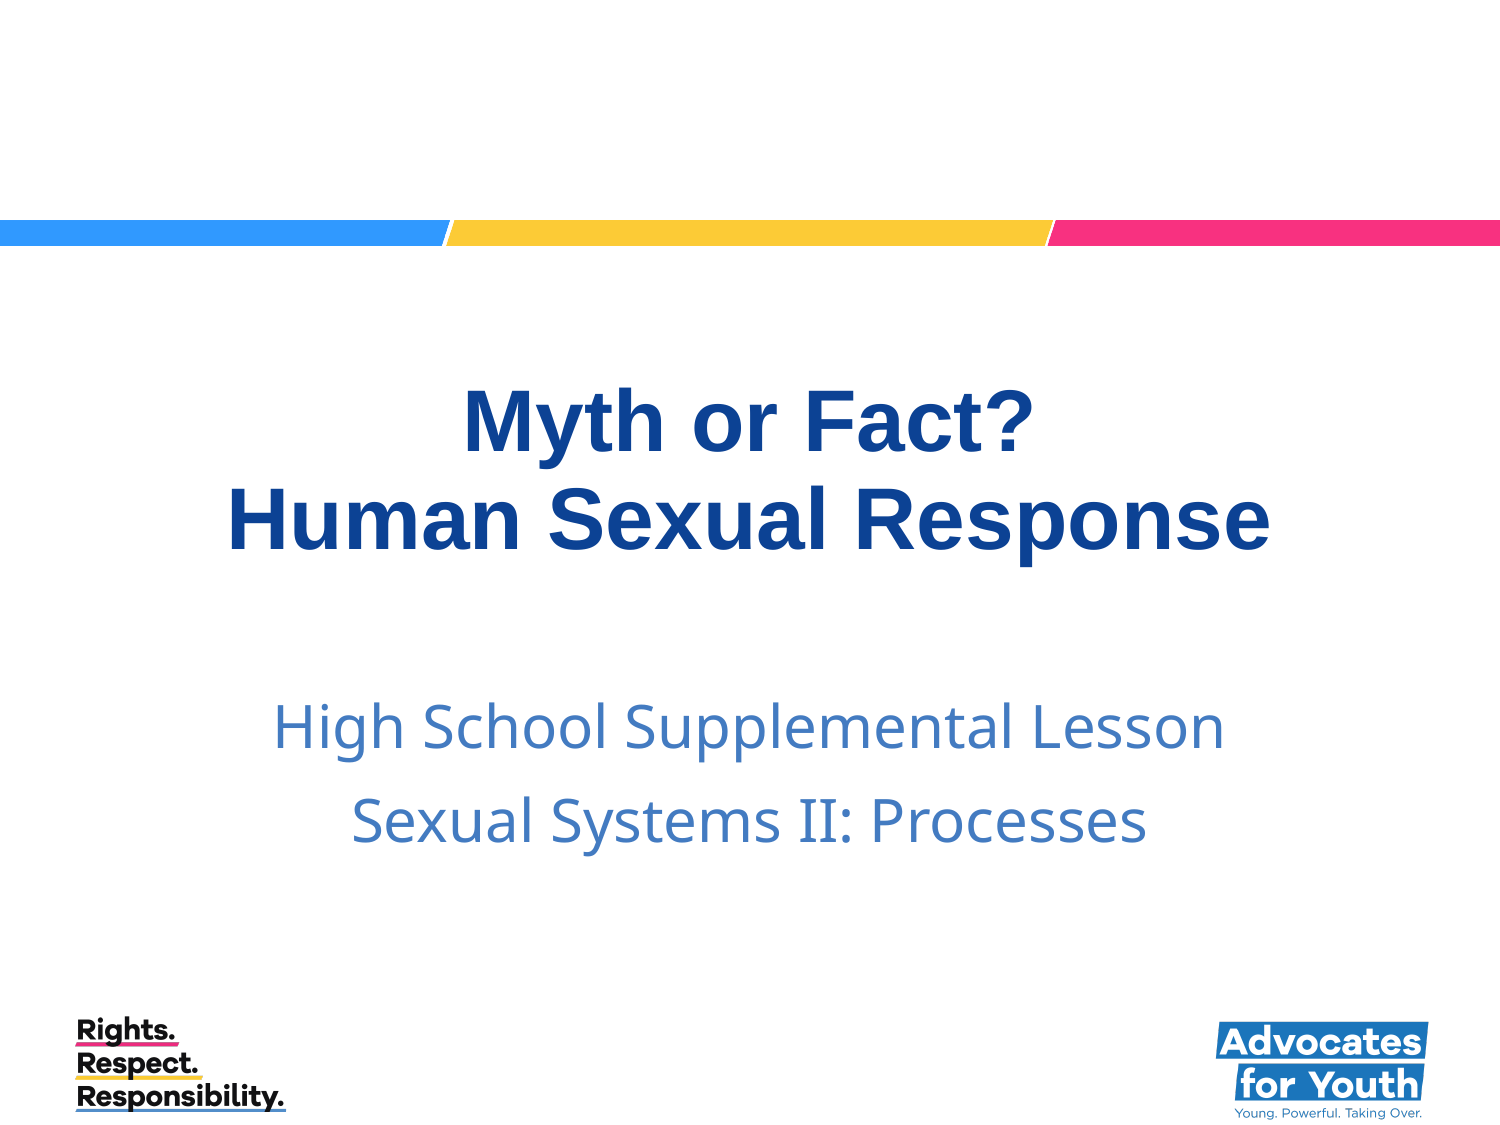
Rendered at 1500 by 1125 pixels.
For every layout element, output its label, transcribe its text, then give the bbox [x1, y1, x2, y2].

picture [0, 207, 1500, 258]
subtitle High School Supplemental Lesson Sexual Systems II: Processes [225, 676, 1275, 873]
title Myth or Fact? Human Sexual Response [112, 349, 1388, 591]
